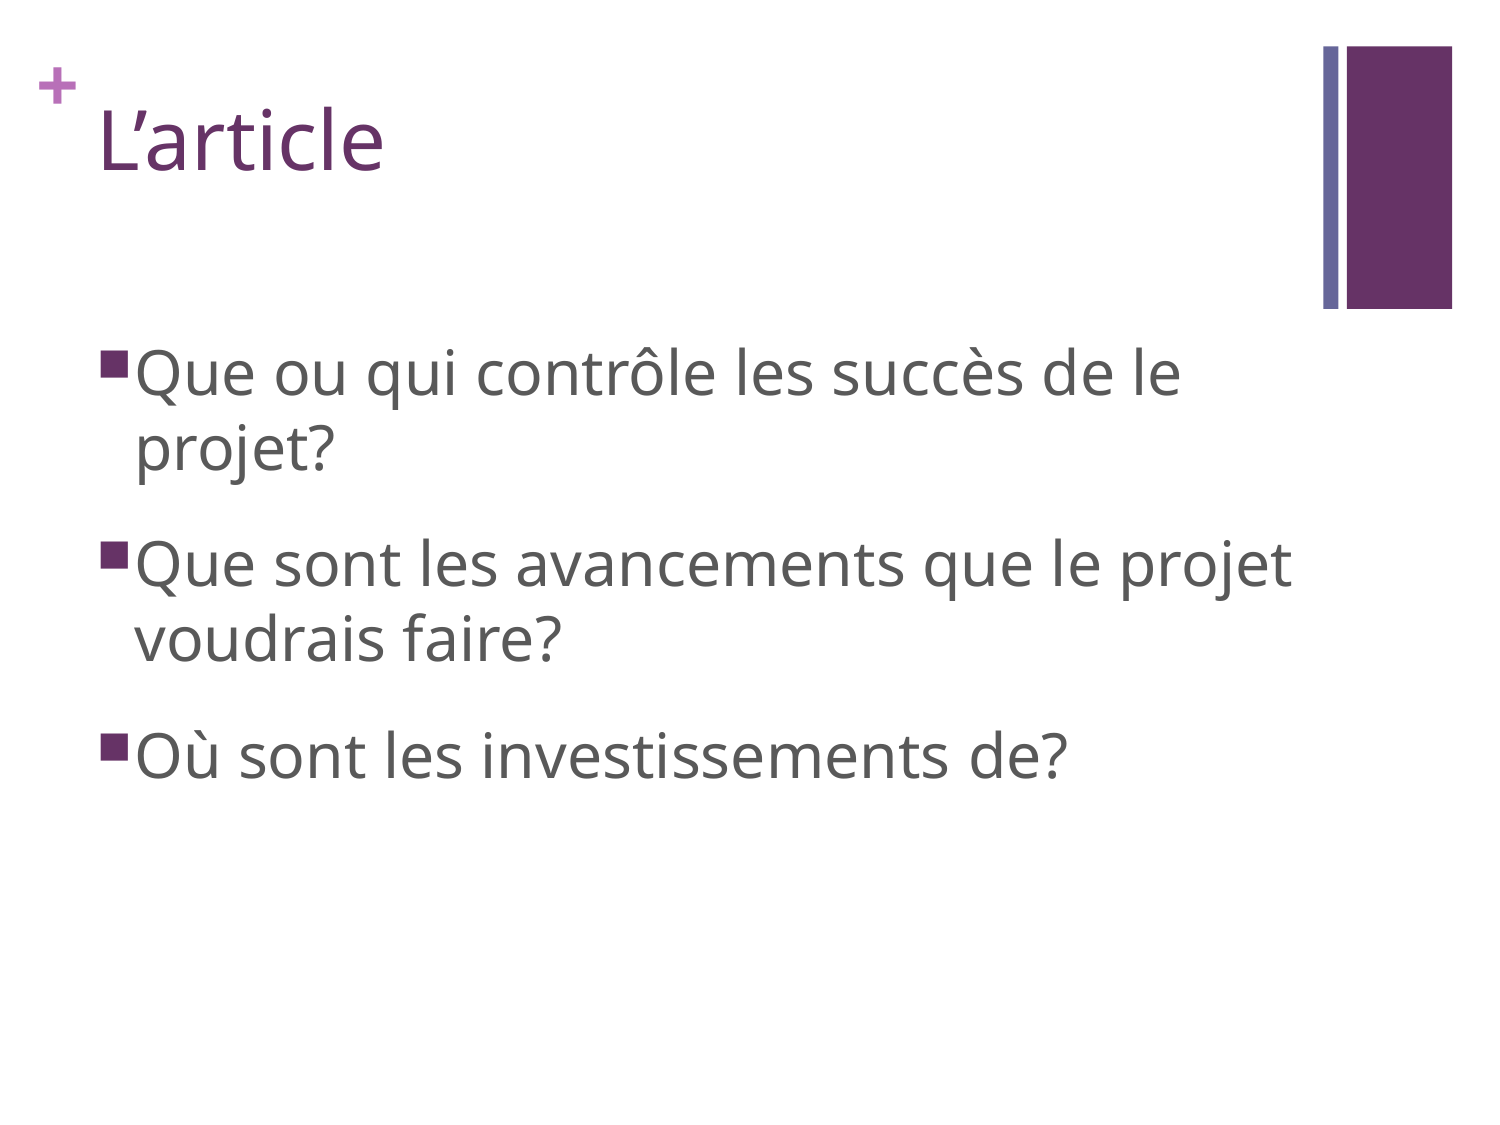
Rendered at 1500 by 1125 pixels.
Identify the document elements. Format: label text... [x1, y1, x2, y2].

list Que ou qui contrôle les succès de le projet? Que sont les avancements que le projet voudrais faire? Où sont les investissements de? [81, 324, 1322, 1005]
title L’article [81, 79, 1322, 263]
